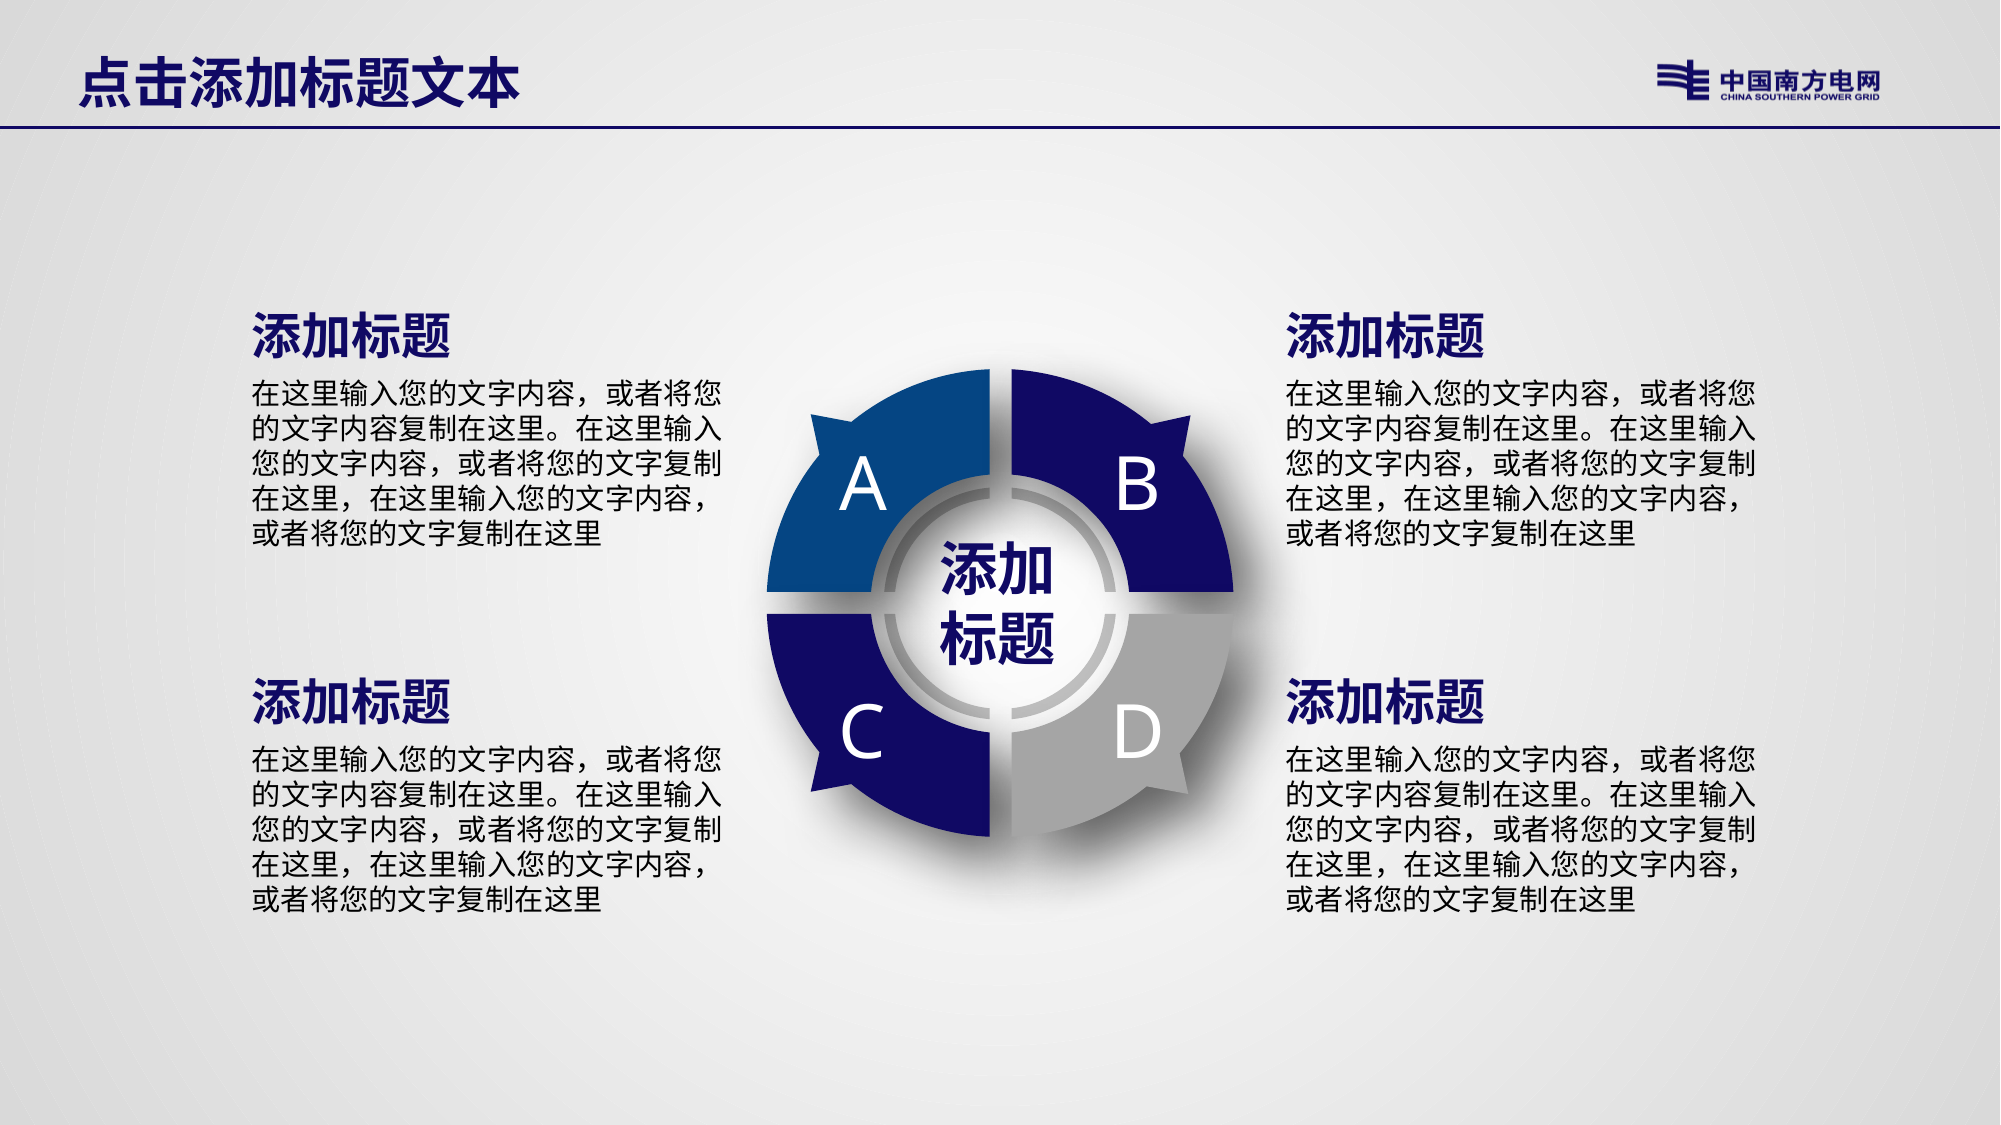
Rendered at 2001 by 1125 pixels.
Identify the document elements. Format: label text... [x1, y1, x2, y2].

text_box [765, 612, 991, 838]
text_box B [1100, 429, 1175, 532]
text_box 在这里输入您的文字内容，或者将您的文字内容复制在这里。在这里输入您的文字内容，或者将您的文字复制在这里，在这里输入您的文字内容，或者将您的文字复制在这里 [1271, 733, 1773, 959]
text_box 点击添加标题文本 [63, 40, 537, 122]
text_box 在这里输入您的文字内容，或者将您的文字内容复制在这里。在这里输入您的文字内容，或者将您的文字复制在这里，在这里输入您的文字内容，或者将您的文字复制在这里 [236, 733, 738, 959]
text_box 添加标题 [908, 524, 1088, 680]
text_box [1011, 613, 1115, 717]
text_box 添加标题 [236, 296, 738, 367]
text_box 在这里输入您的文字内容，或者将您的文字内容复制在这里。在这里输入您的文字内容，或者将您的文字复制在这里，在这里输入您的文字内容，或者将您的文字复制在这里 [1271, 367, 1773, 593]
text_box [1010, 612, 1235, 838]
text_box 添加标题 [1271, 662, 1773, 733]
text_box [1010, 368, 1235, 594]
text_box 在这里输入您的文字内容，或者将您的文字内容复制在这里。在这里输入您的文字内容，或者将您的文字复制在这里，在这里输入您的文字内容，或者将您的文字复制在这里 [236, 367, 738, 593]
text_box [765, 368, 991, 594]
text_box A [826, 429, 900, 532]
text_box D [1097, 677, 1178, 781]
picture [1634, 40, 1920, 124]
text_box 添加标题 [236, 662, 738, 733]
text_box C [826, 677, 899, 781]
text_box 添加标题 [1271, 296, 1773, 367]
